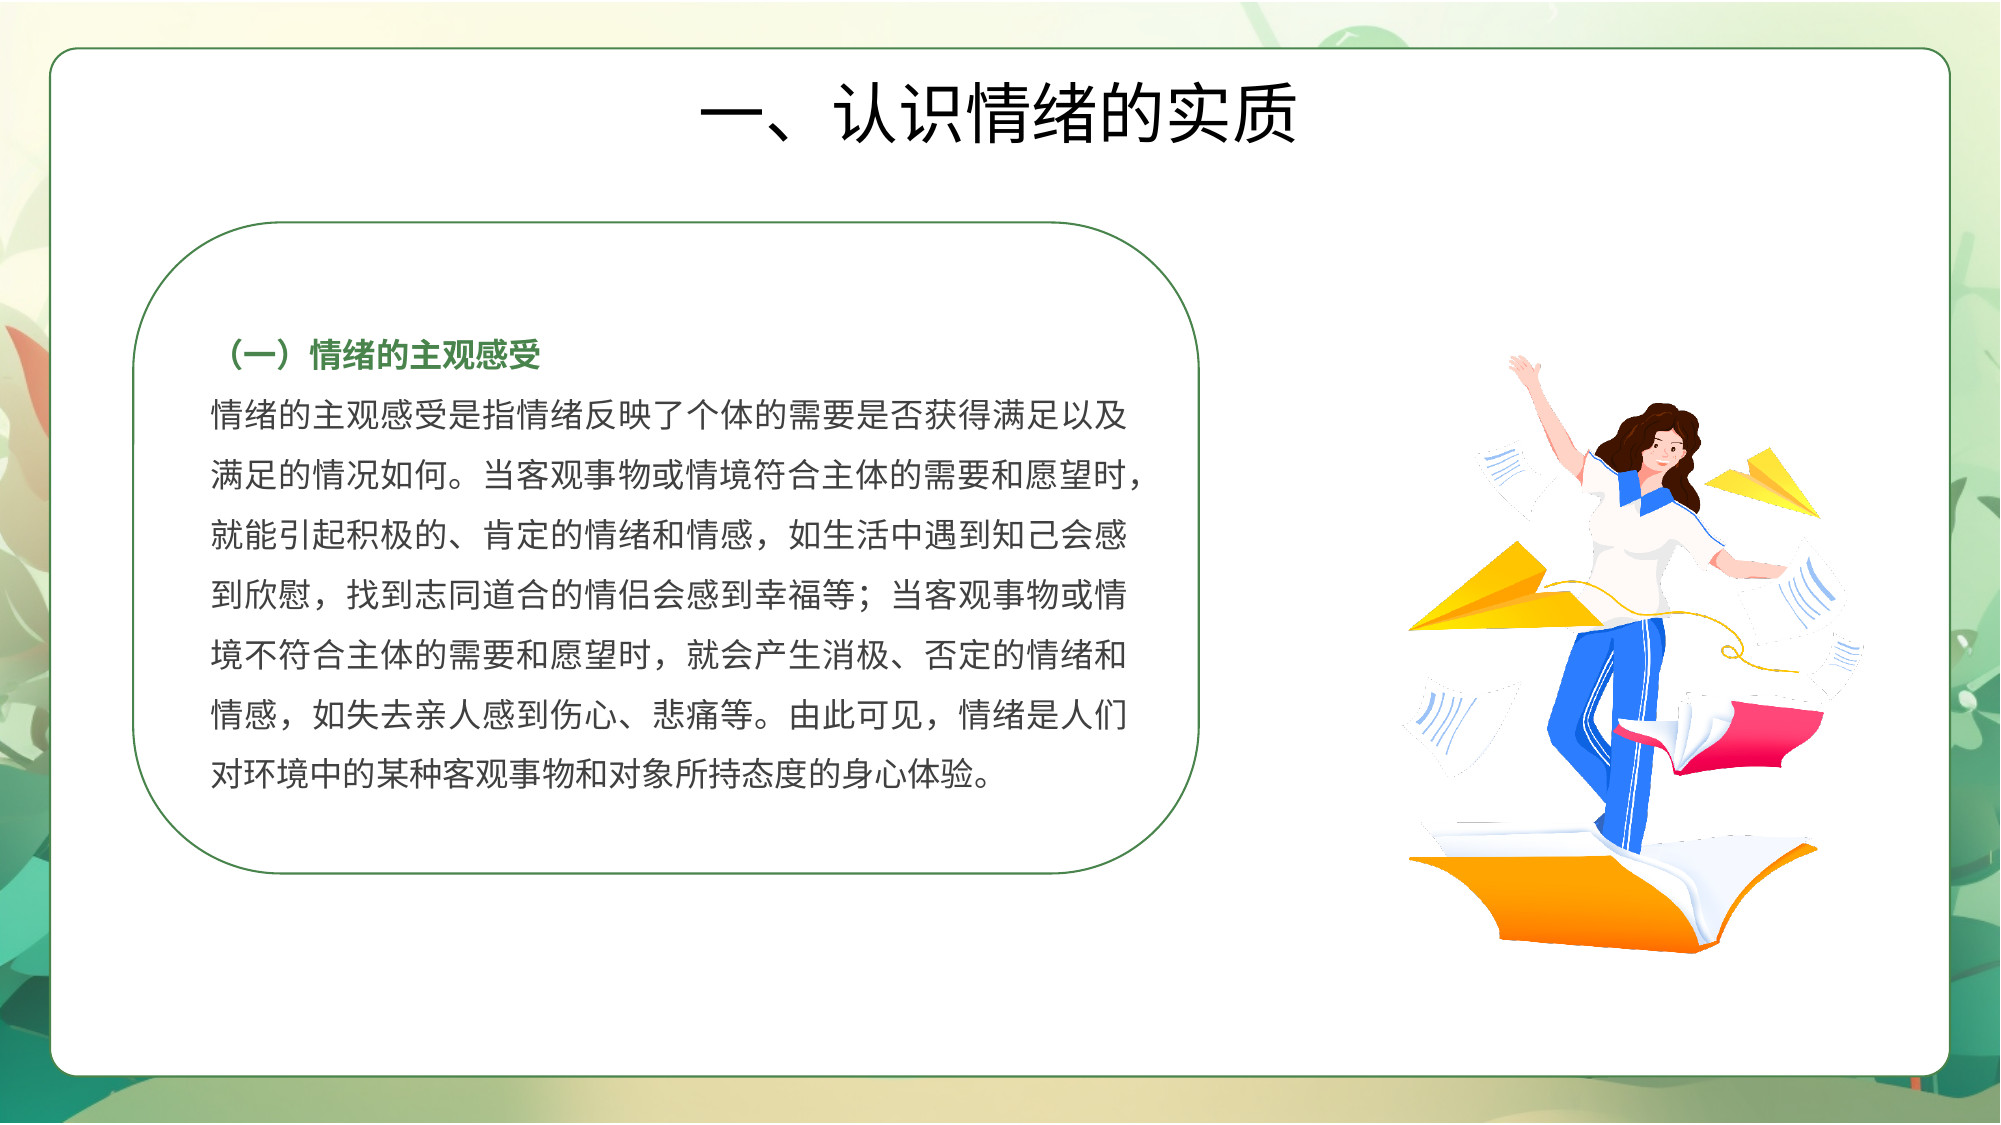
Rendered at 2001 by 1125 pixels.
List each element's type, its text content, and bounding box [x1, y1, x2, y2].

text_box 一、认识情绪的实质 [437, 64, 1561, 160]
picture [0, 2, 2000, 1123]
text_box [133, 222, 1199, 874]
